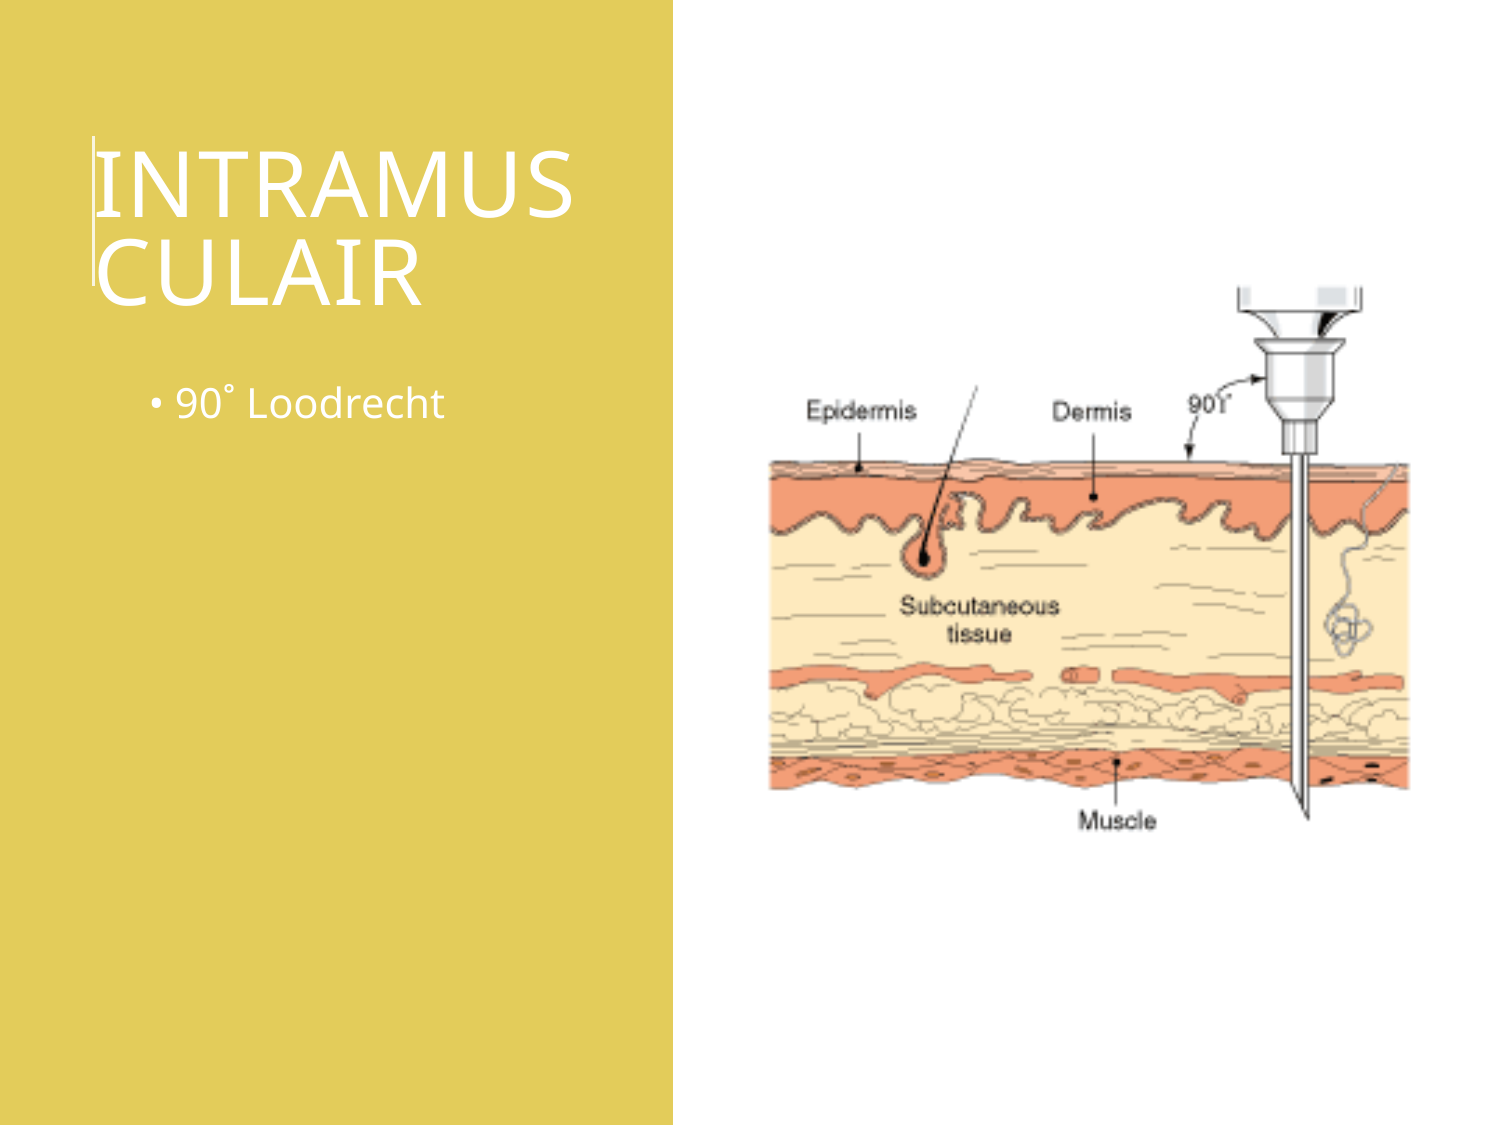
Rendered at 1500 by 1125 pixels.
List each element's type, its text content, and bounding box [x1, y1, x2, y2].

list • 90˚ Loodrecht [126, 375, 593, 1020]
picture [749, 283, 1422, 842]
title intramusculair [78, 96, 644, 375]
text_box [0, 0, 674, 1125]
